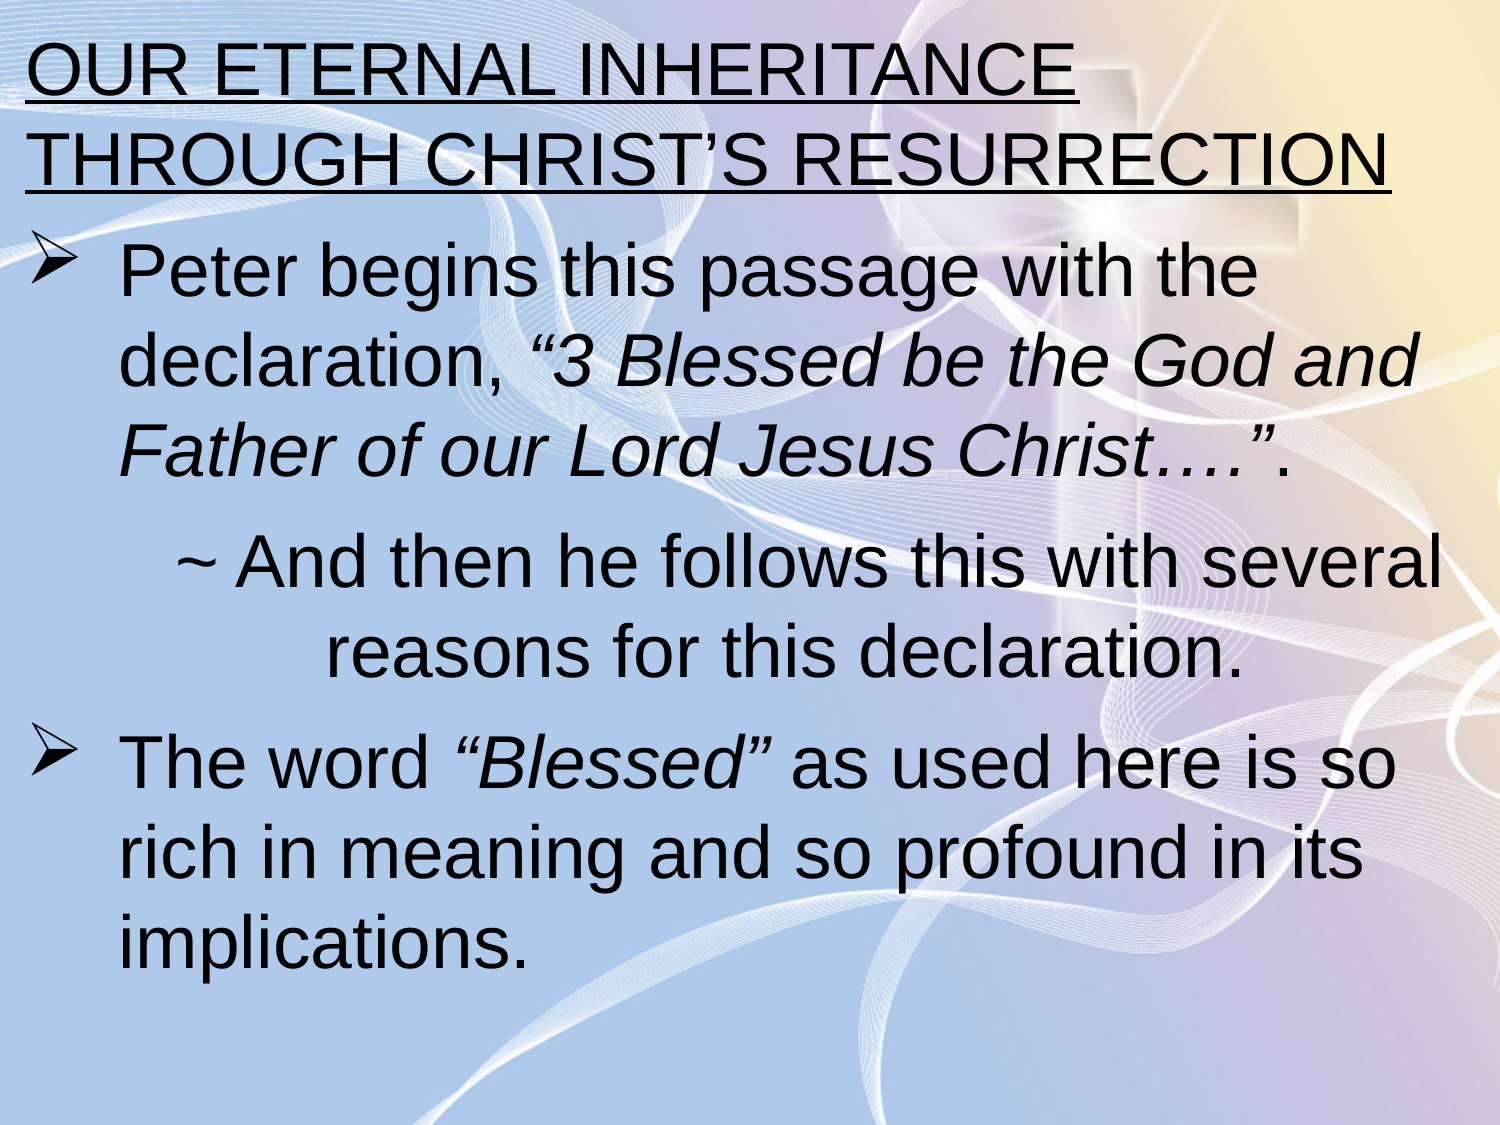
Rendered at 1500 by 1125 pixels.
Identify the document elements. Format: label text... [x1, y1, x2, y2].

picture [0, 0, 1500, 1125]
subtitle OUR ETERNAL INHERITANCE THROUGH CHRIST’S RESURRECTION Peter begins this passage with the declaration, “3 Blessed be the God and Father of our Lord Jesus Christ….”. ~ And then he follows this with several reasons for this declaration. The word “Blessed” as used here is so rich in meaning and so profound in its implications. [10, 13, 1484, 1109]
